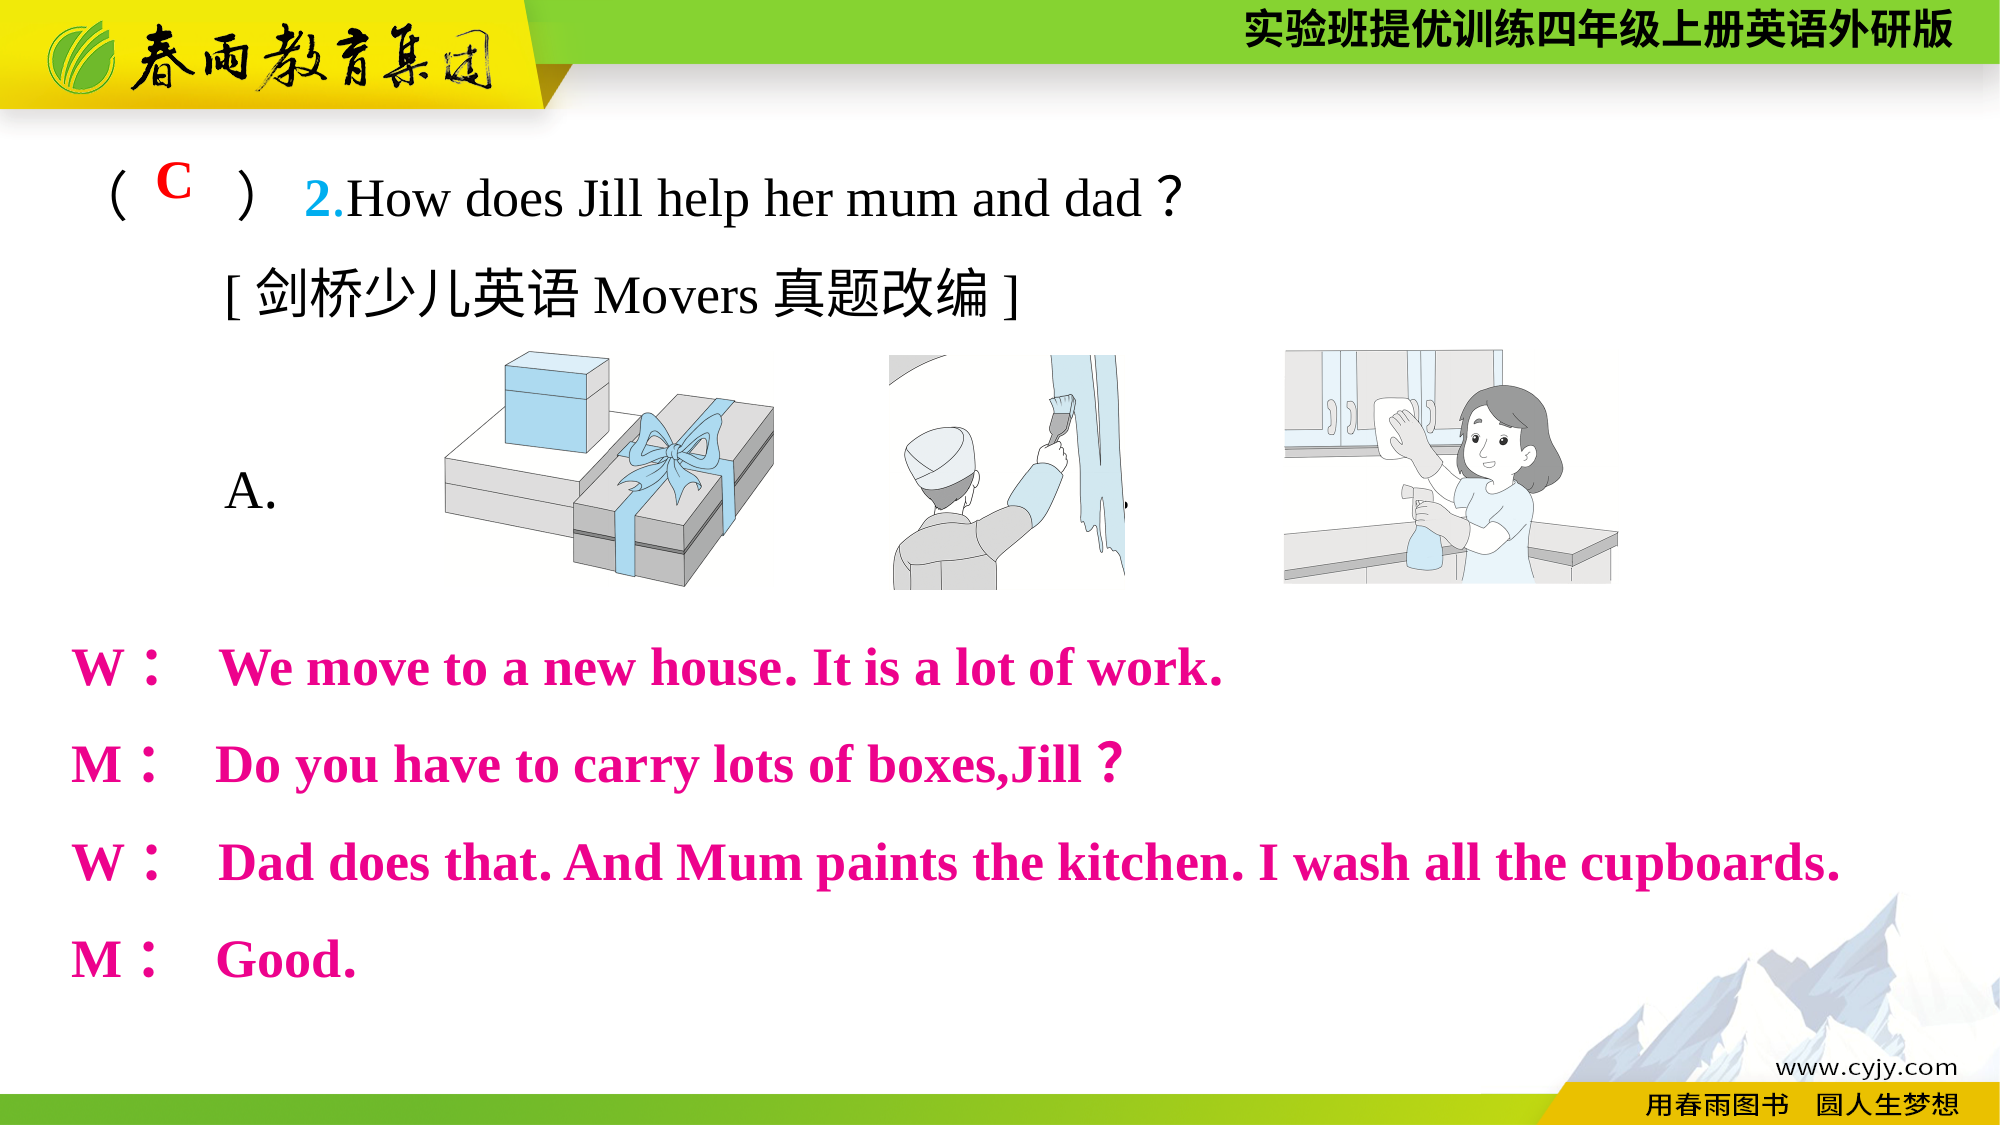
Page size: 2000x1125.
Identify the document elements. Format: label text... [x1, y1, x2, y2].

picture [0, 0, 2000, 1125]
text_box C [140, 137, 210, 217]
text_box W： We move to a new house. It is a lot of work. M： Do you have to carry lots of boxes,Jill？ W： Dad does that. And Mum paints the kitchen. I wash all the cupboards. M： Good. [56, 591, 1941, 996]
list （ ）2.How does Jill help her mum and dad？ [剑桥少儿英语Movers真题改编] A. B. C. [59, 122, 1944, 519]
